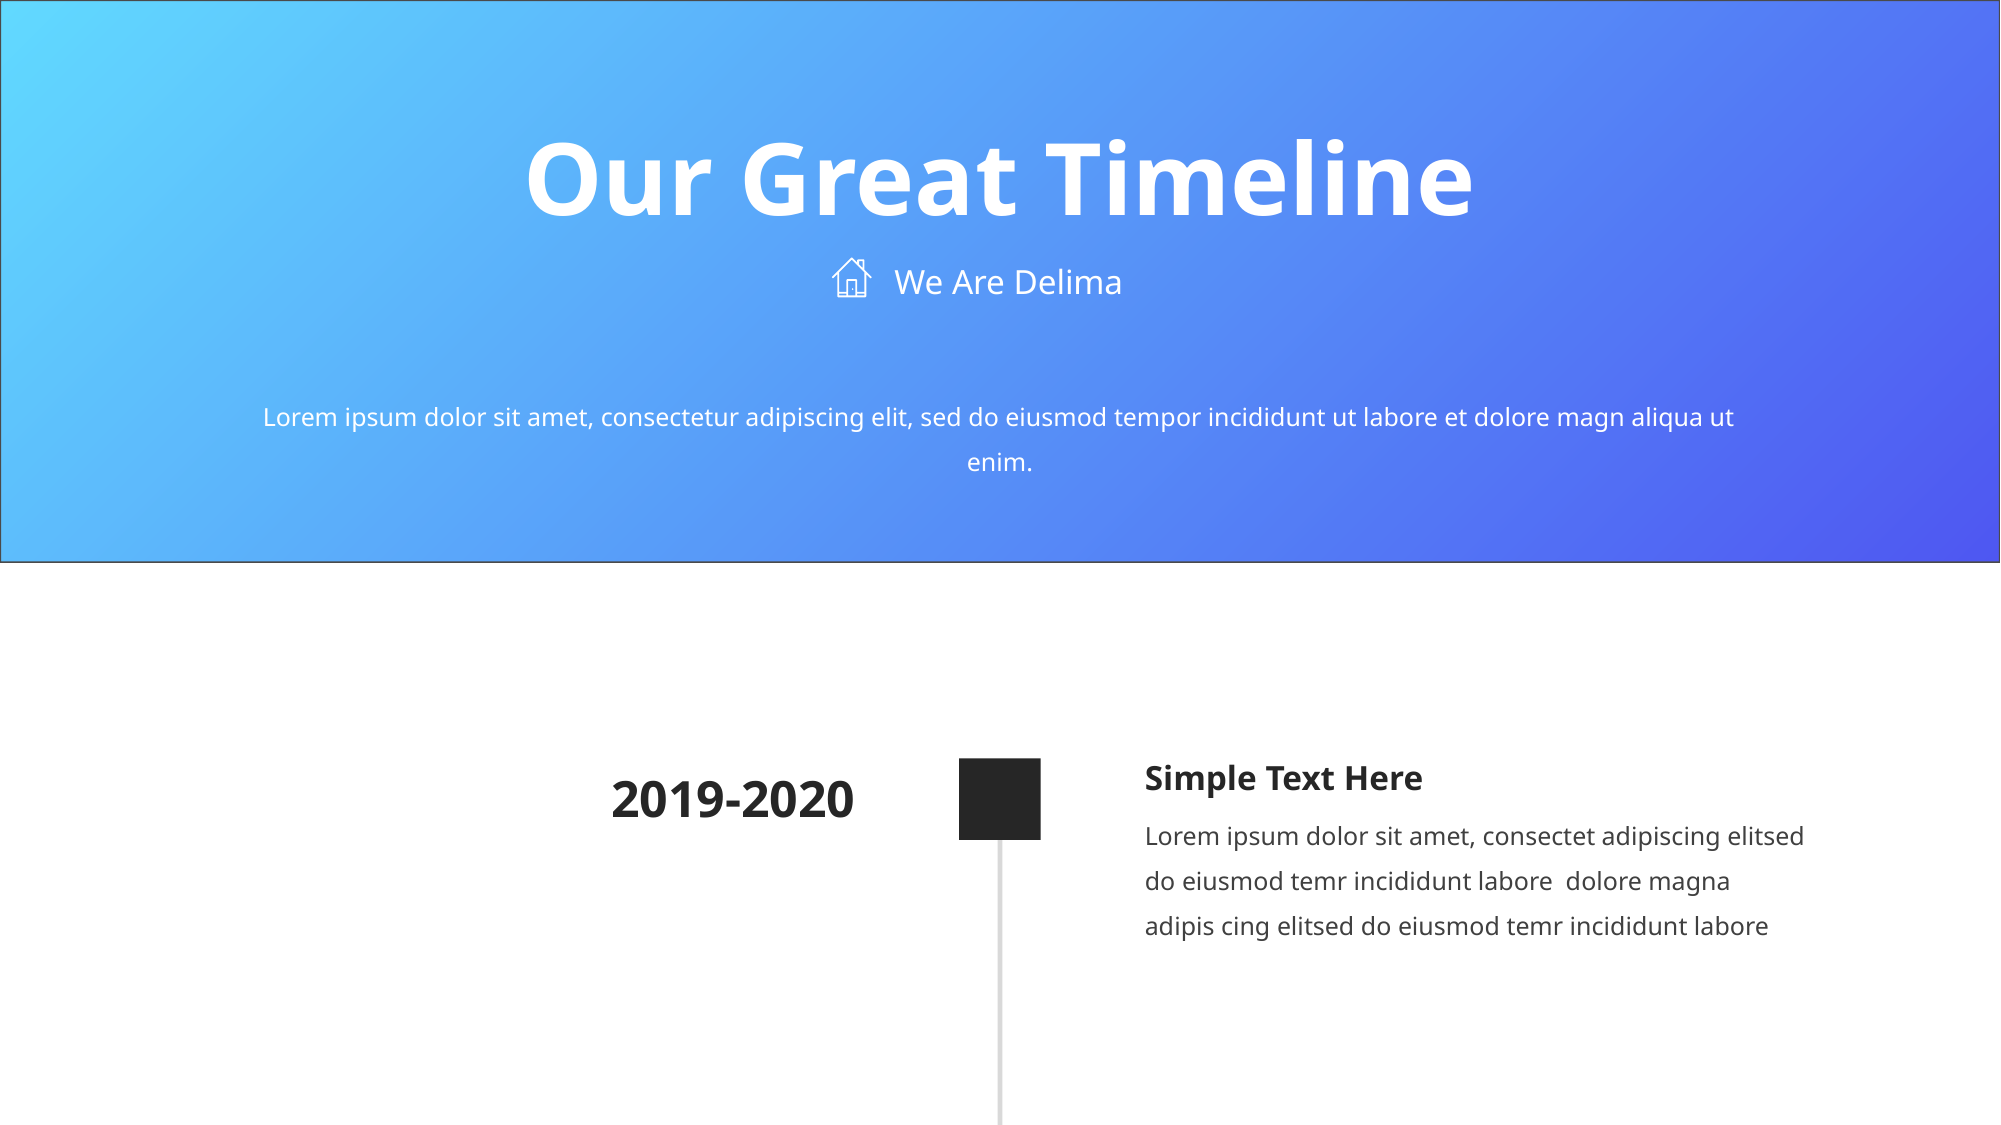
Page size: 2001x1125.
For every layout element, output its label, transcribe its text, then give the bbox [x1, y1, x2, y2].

picture [0, 0, 2000, 563]
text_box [1129, 730, 1822, 950]
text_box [959, 758, 1041, 1125]
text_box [425, 107, 1575, 310]
text_box 2019-2020 [524, 730, 870, 835]
